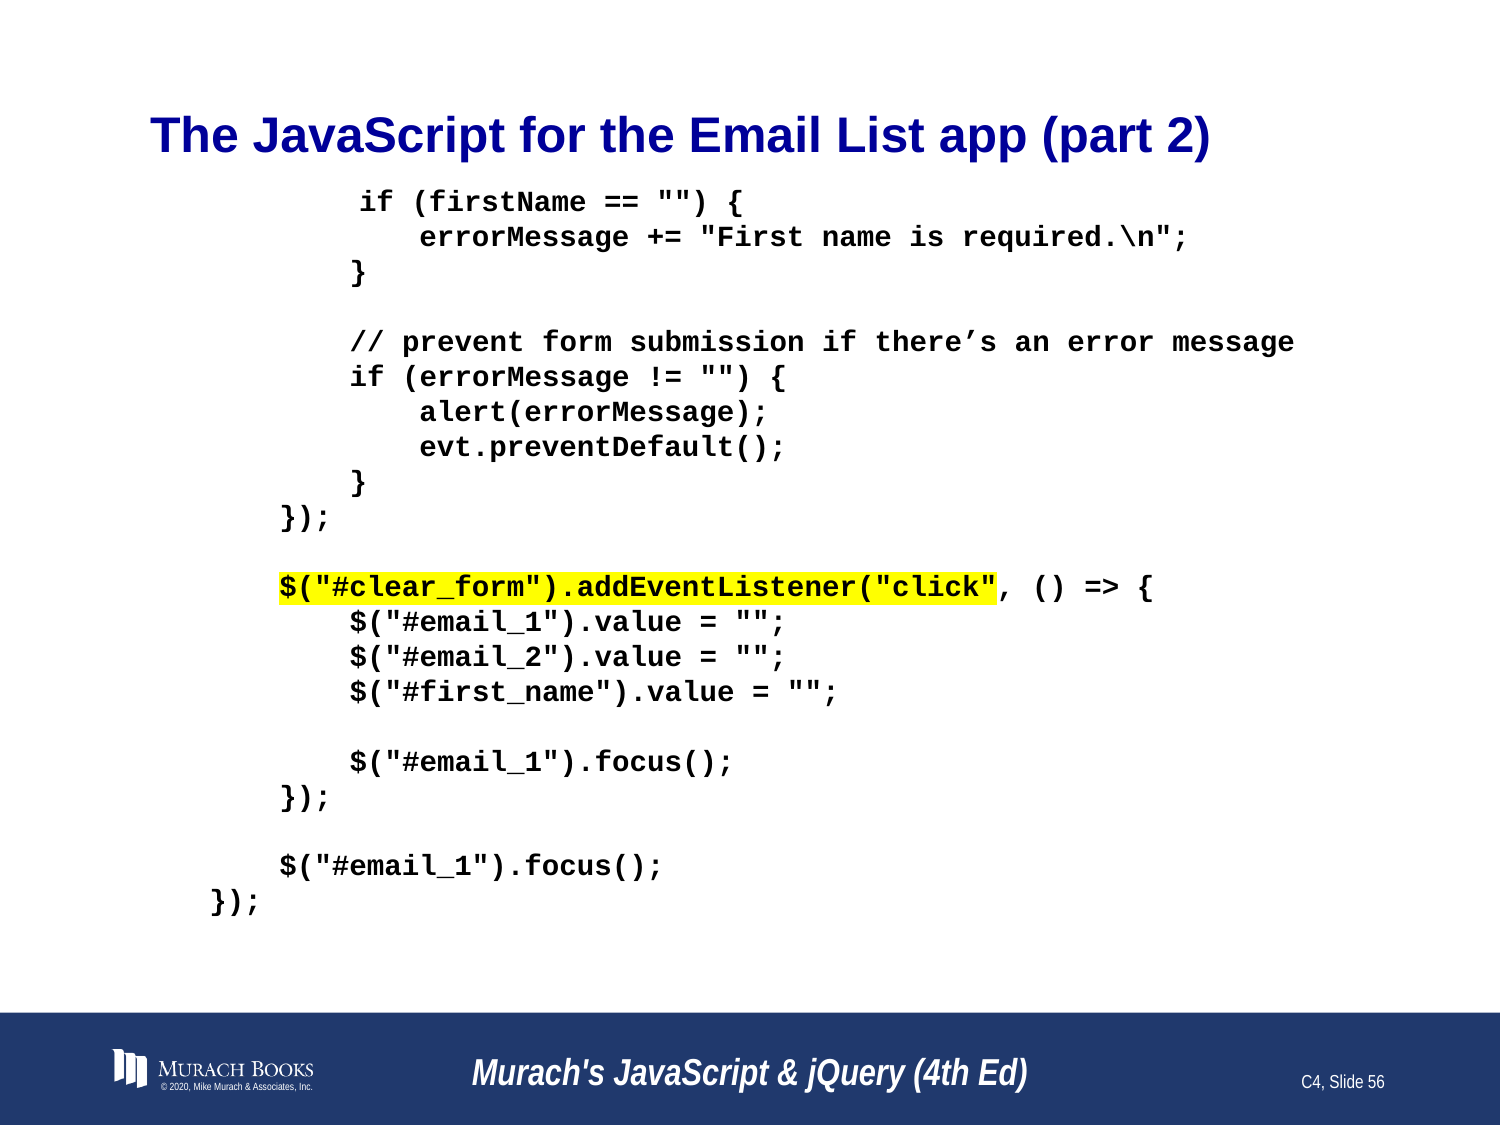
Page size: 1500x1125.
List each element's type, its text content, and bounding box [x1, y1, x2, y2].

title The JavaScript for the Email List app (part 2) [150, 102, 1350, 164]
footer © 2020, Mike Murach & Associates, Inc. [12, 1025, 463, 1100]
list if (firstName == "") { errorMessage += "First name is required.\n"; } // prevent form submission if there’s an error message if (errorMessage != "") { alert(errorMessage); evt.preventDefault(); } }); $("#clear_form").addEventListener("click", () => { $("#email_1").value = ""; $("#email_2").value = ""; $("#first_name").value = ""; $("#email_1").focus(); }); $("#email_1").focus(); }); [137, 174, 1350, 975]
slide_number Murach's JavaScript & jQuery (4th Ed) [463, 1025, 1050, 1100]
slide_number C4, Slide 56 [1087, 1025, 1400, 1100]
